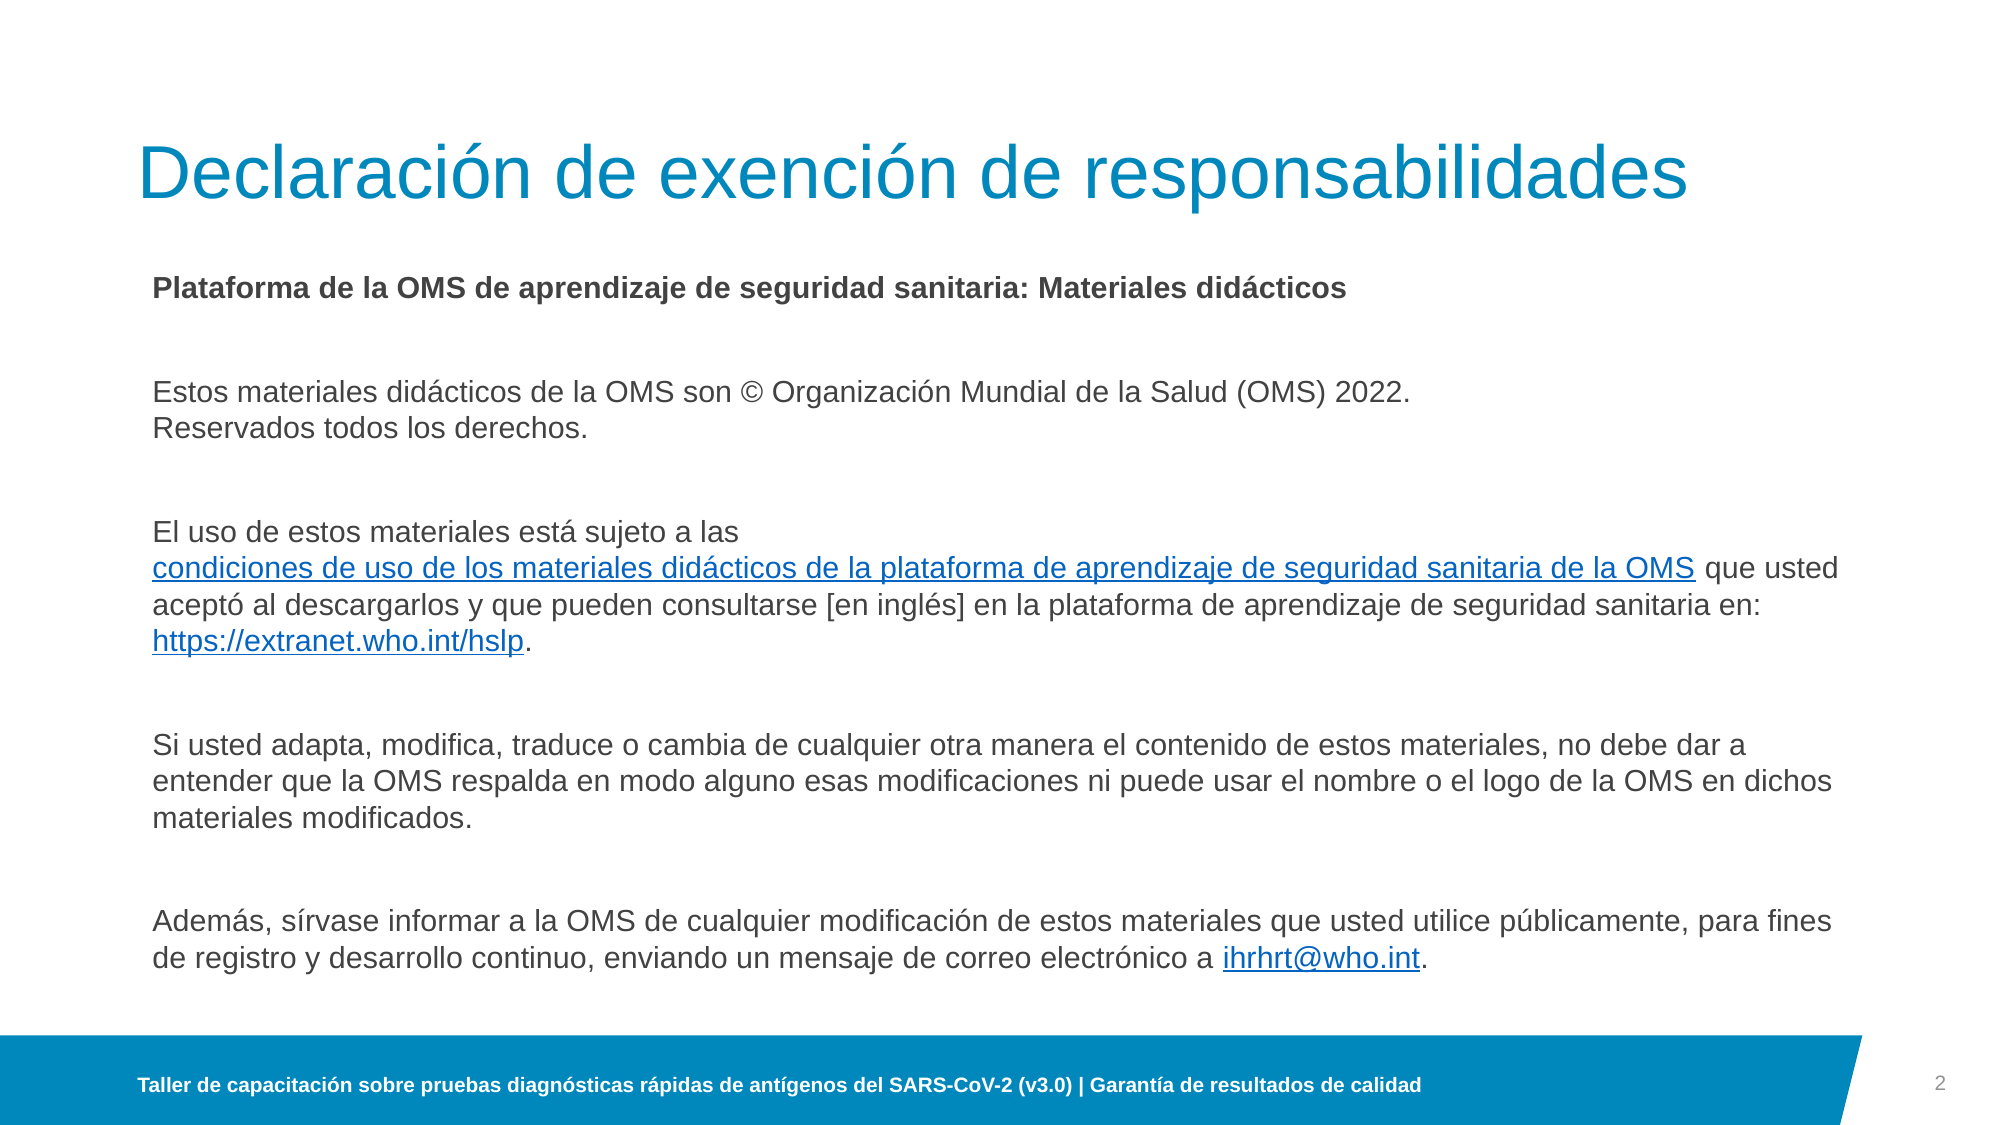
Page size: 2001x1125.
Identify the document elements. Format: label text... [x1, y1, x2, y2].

title Declaración de exención de responsabilidades [137, 59, 1863, 215]
slide_number 2 [1862, 1035, 1947, 1125]
list Plataforma de la OMS de aprendizaje de seguridad sanitaria: Materiales didácticos Estos materiales didácticos de la OMS son © Organización Mundial de la Salud (OMS) 2022. Reservados todos los derechos. El uso de estos materiales está sujeto a las condiciones de uso de los materiales didácticos de la plataforma de aprendizaje de seguridad sanitaria de la OMS que usted aceptó al descargarlos y que pueden consultarse [en inglés] en la plataforma de aprendizaje de seguridad sanitaria en: https://extranet.who.int/hslp. Si usted adapta, modifica, traduce o cambia de cualquier otra manera el contenido de estos materiales, no debe dar a entender que la OMS respalda en modo alguno esas modificaciones ni puede usar el nombre o el logo de la OMS en dichos materiales modificados. Además, sírvase informar a la OMS de cualquier modificación de estos materiales que usted utilice públicamente, para fines de registro y desarrollo continuo, enviando un mensaje de correo electrónico a ihrhrt@who.int. [137, 260, 1863, 990]
footer Taller de capacitación sobre pruebas diagnósticas rápidas de antígenos del SARS-CoV-2 (v3.0) | Garantía de resultados de calidad [137, 1042, 1555, 1125]
